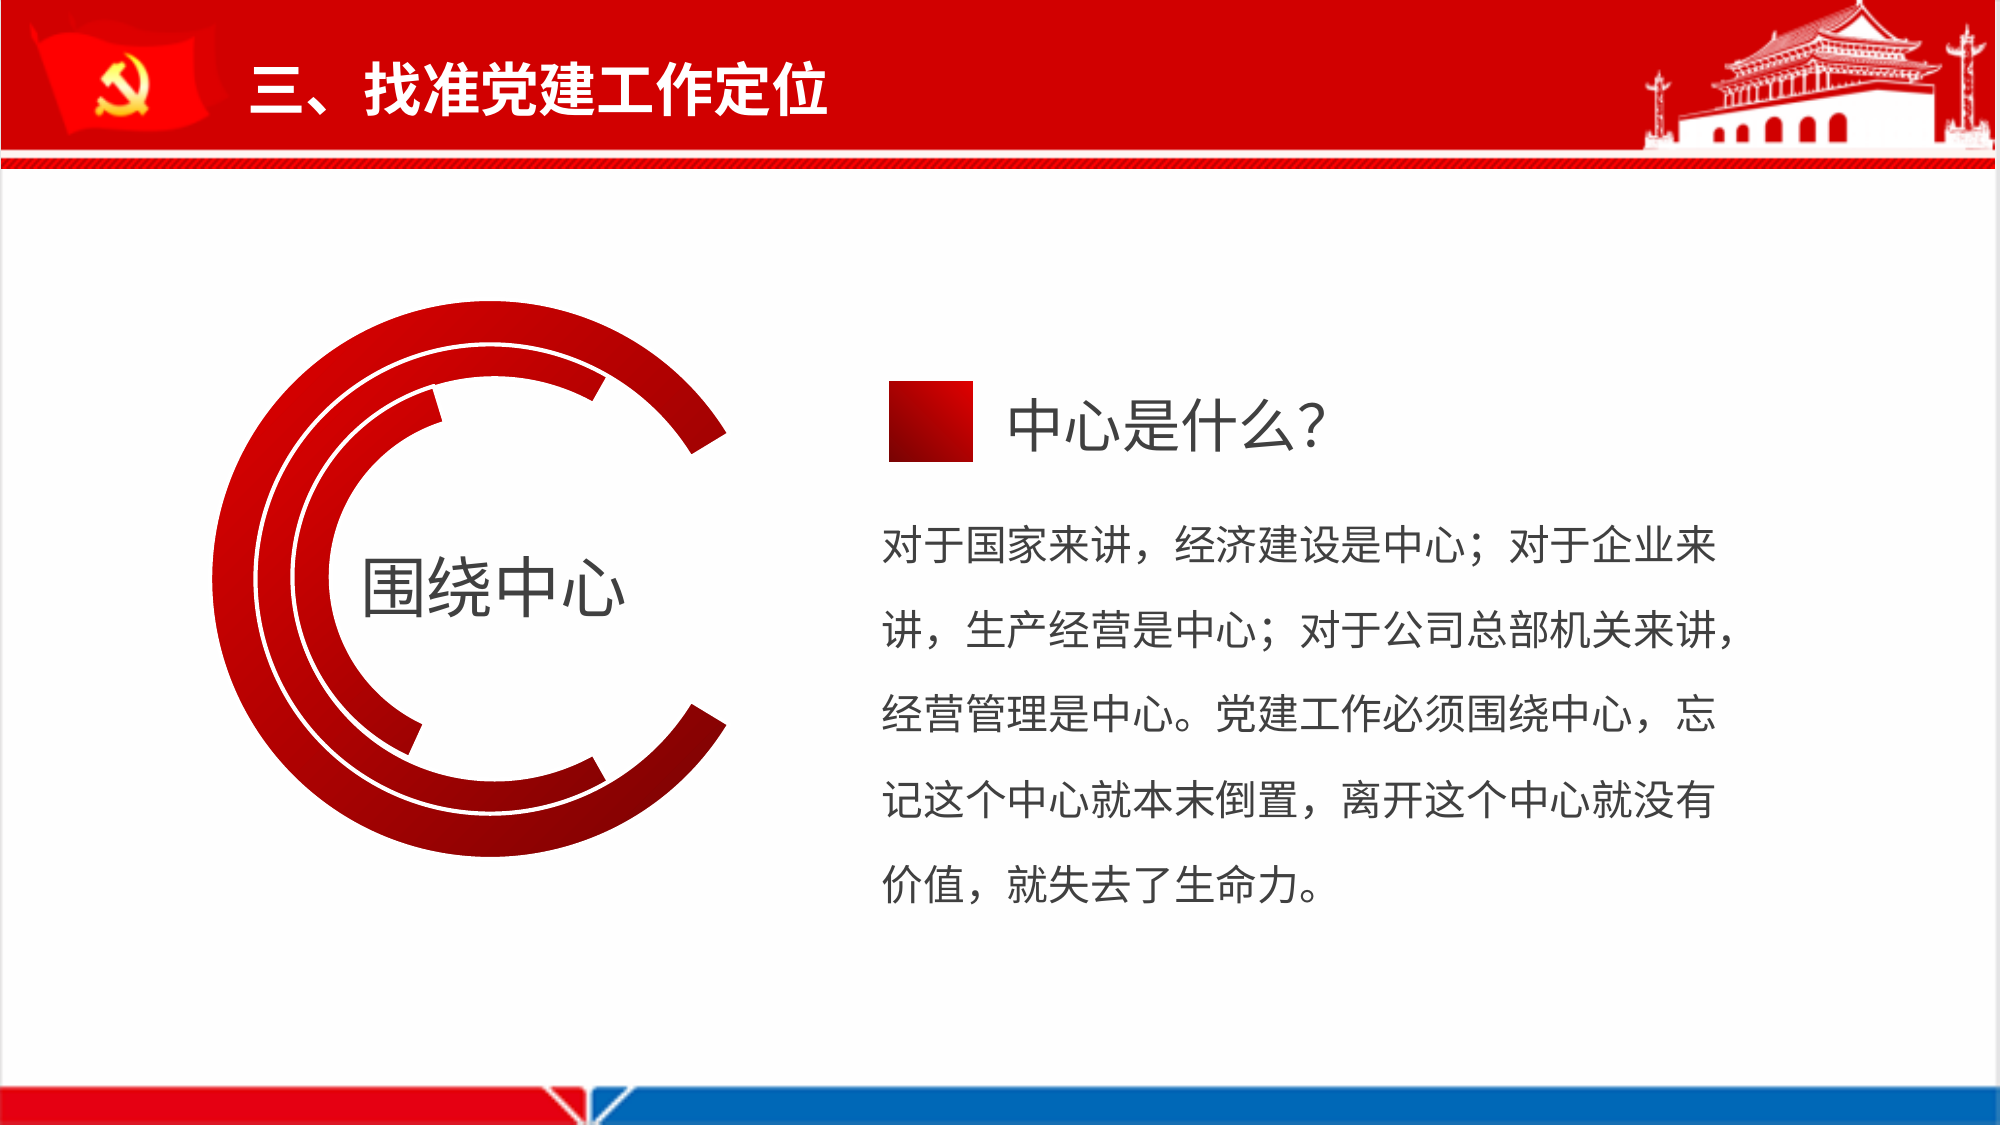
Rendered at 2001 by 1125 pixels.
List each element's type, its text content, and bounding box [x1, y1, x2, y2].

text_box [292, 386, 446, 759]
text_box 围绕中心 [345, 538, 788, 634]
text_box [256, 345, 609, 813]
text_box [866, 381, 1757, 920]
picture [0, 0, 2000, 1125]
text_box [210, 298, 730, 860]
